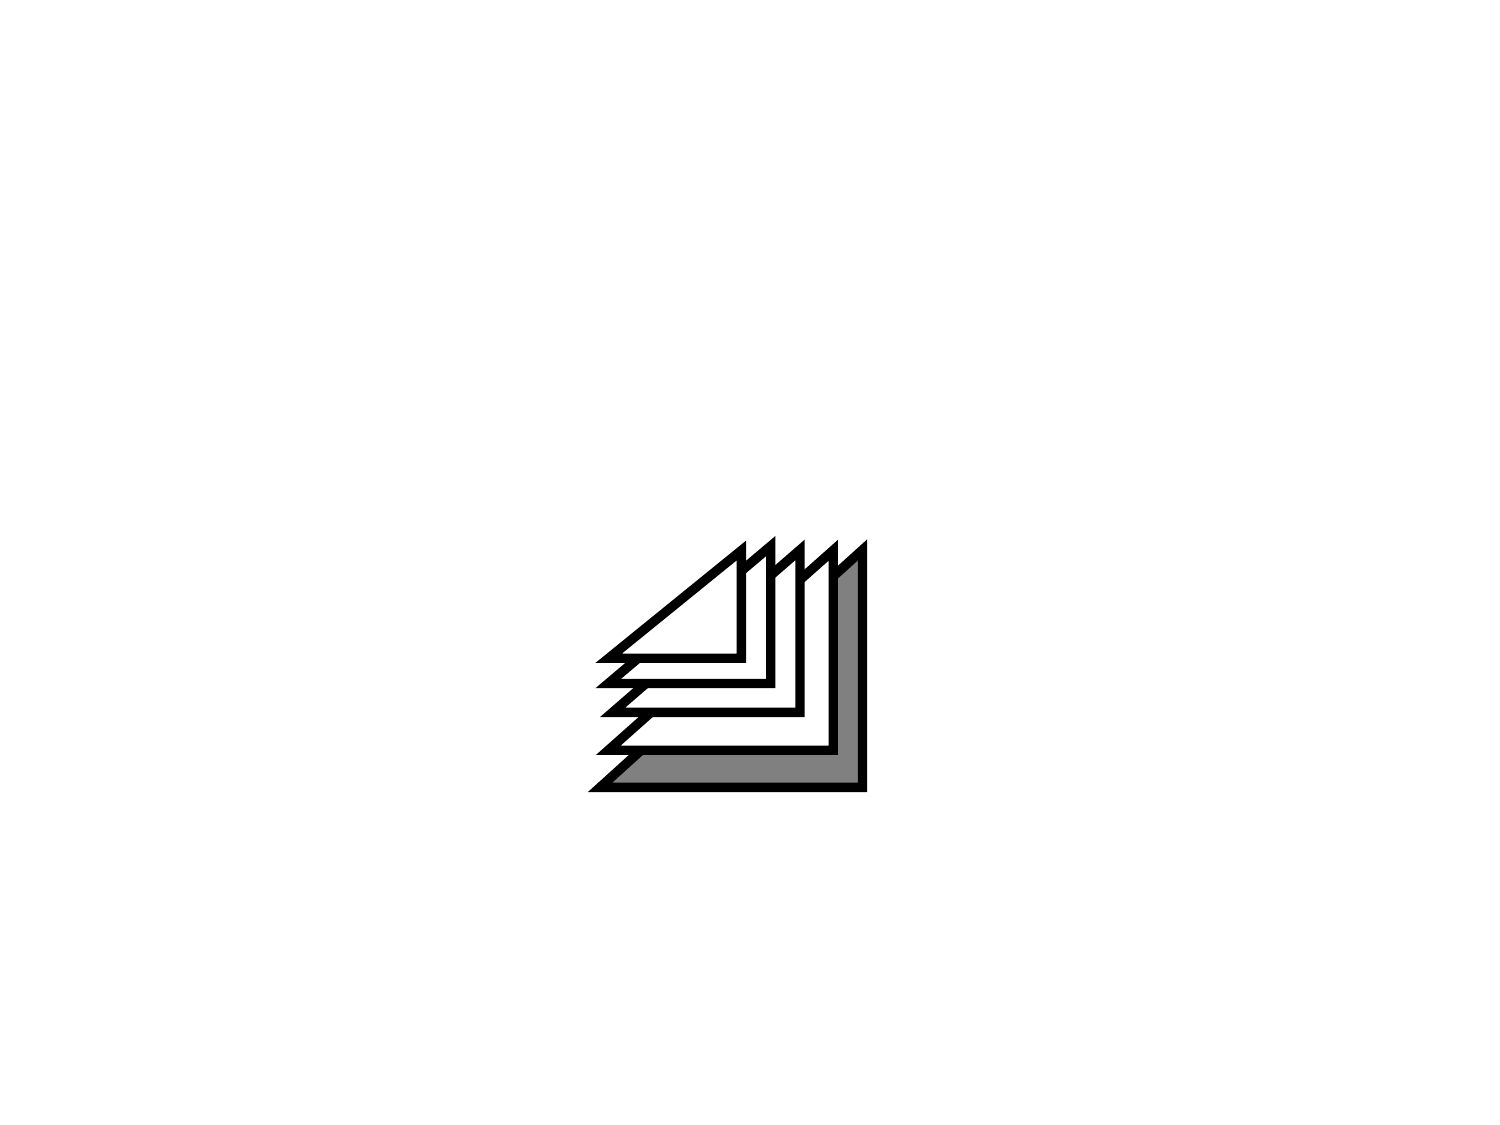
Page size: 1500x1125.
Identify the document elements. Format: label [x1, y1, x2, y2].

text_box [608, 550, 742, 659]
text_box [608, 546, 771, 684]
text_box [612, 549, 801, 713]
text_box [600, 549, 863, 788]
text_box [608, 550, 834, 751]
